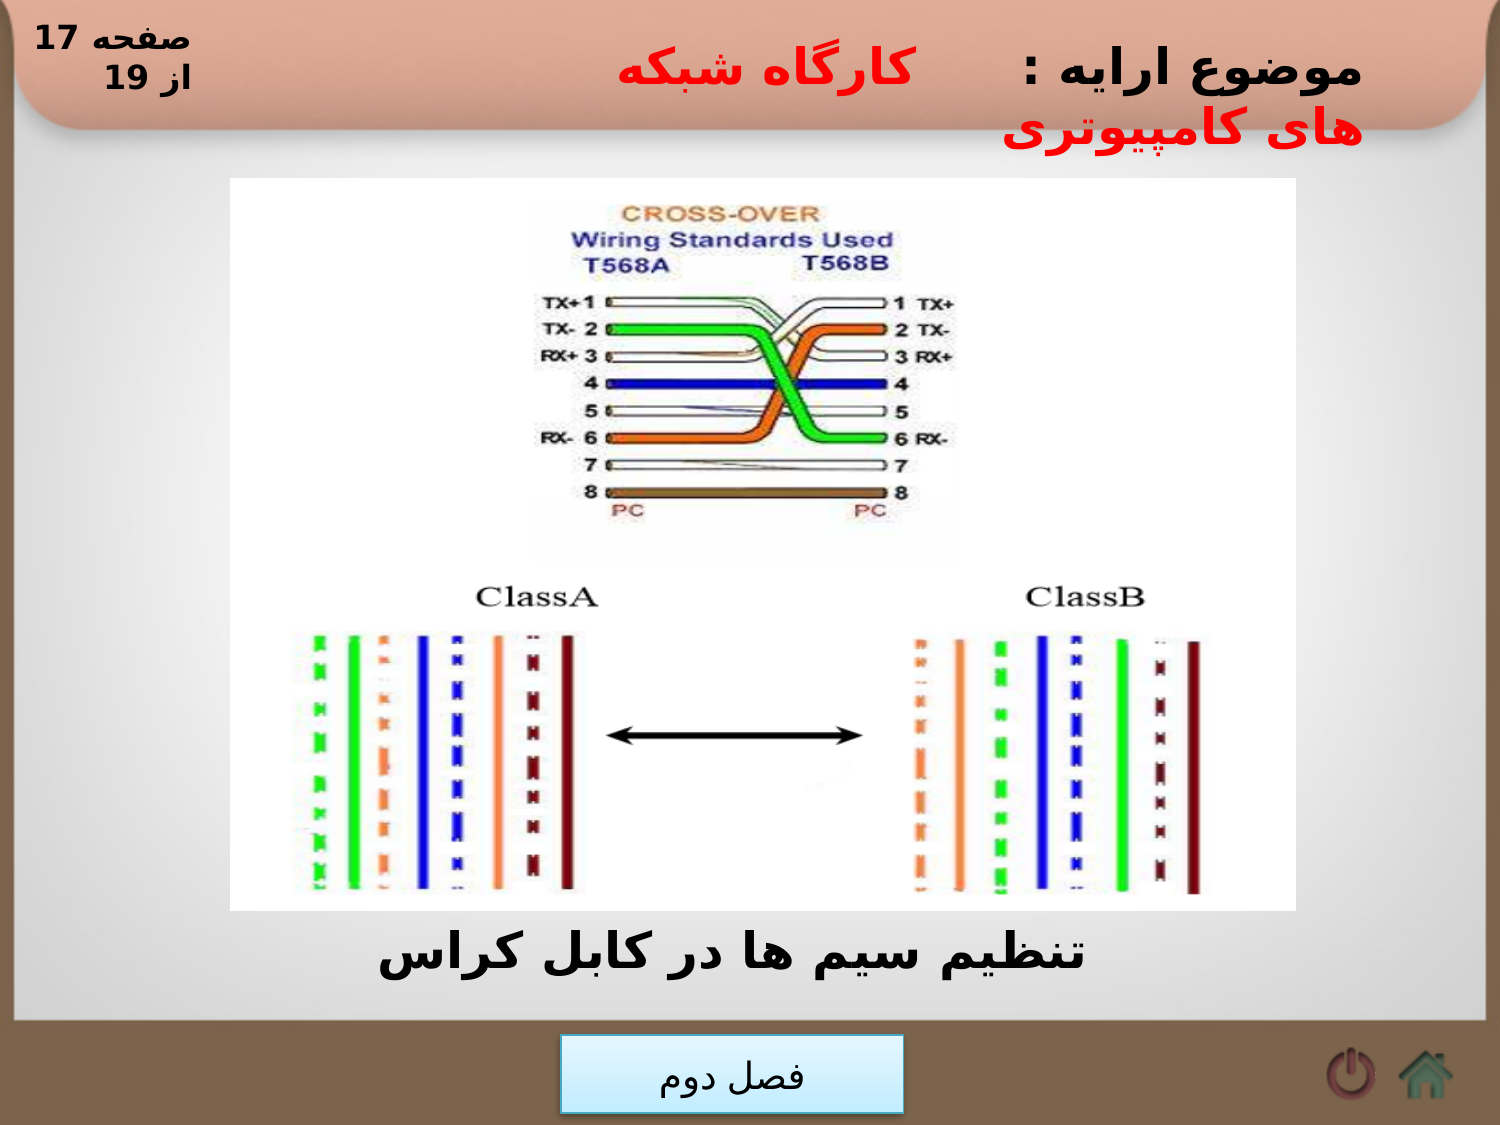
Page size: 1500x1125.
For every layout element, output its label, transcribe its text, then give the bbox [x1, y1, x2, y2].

text_box موضوع ارایه : کارگاه شبکه های کامپیوتری [572, 26, 1380, 162]
text_box فصل دوم [560, 1034, 904, 1114]
picture [0, 0, 1500, 1125]
text_box تنظیم سیم ها در کابل کراس [362, 919, 1102, 987]
text_box صفحه 17 از 19 [0, 9, 207, 104]
